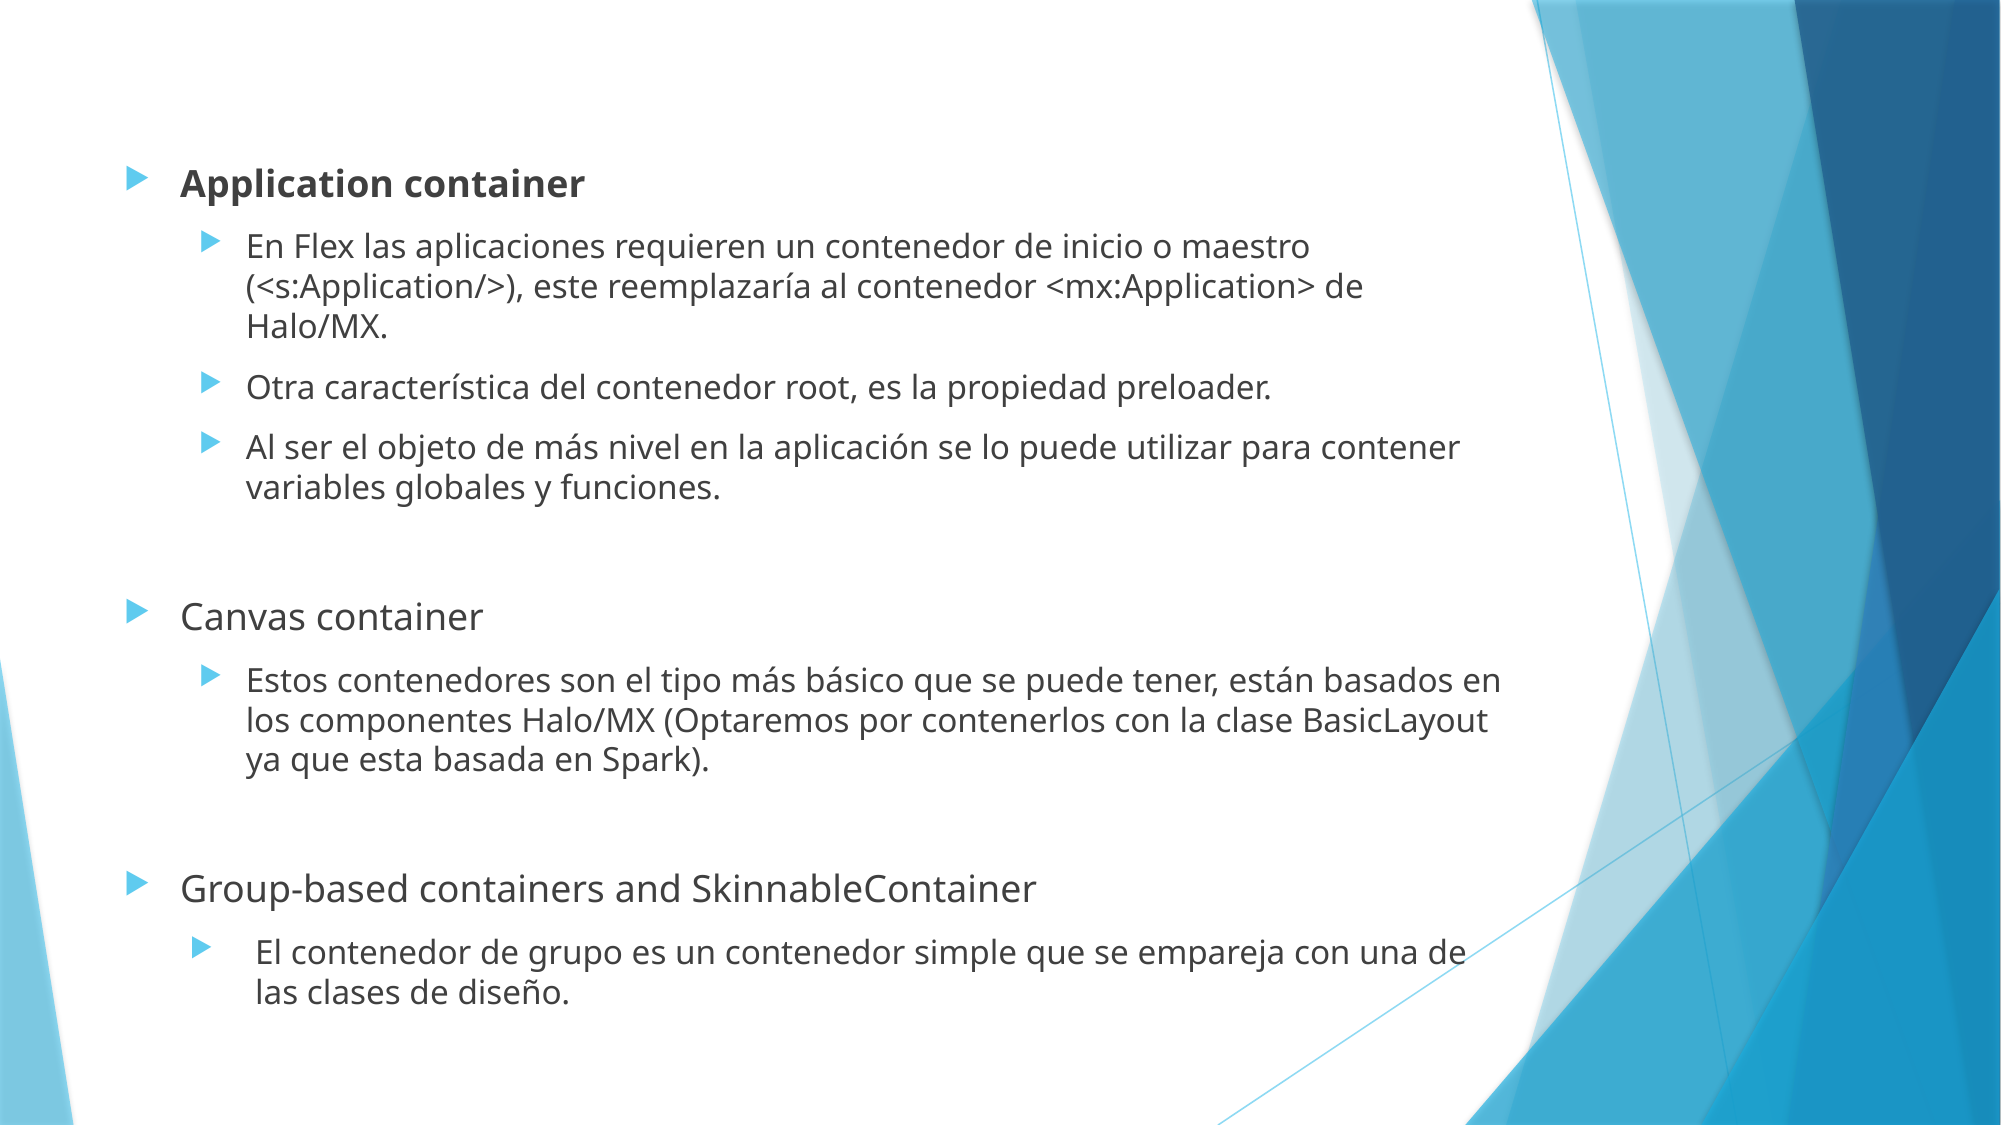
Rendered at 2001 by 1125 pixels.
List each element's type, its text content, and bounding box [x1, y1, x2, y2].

list Application container En Flex las aplicaciones requieren un contenedor de inicio o maestro (<s:Application/>), este reemplazaría al contenedor <mx:Application> de Halo/MX. Otra característica del contenedor root, es la propiedad preloader. Al ser el objeto de más nivel en la aplicación se lo puede utilizar para contener variables globales y funciones. Canvas container Estos contenedores son el tipo más básico que se puede tener, están basados en los componentes Halo/MX (Optaremos por contenerlos con la clase BasicLayout ya que esta basada en Spark). Group-based containers and SkinnableContainer El contenedor de grupo es un contenedor simple que se empareja con una de las clases de diseño. [109, 152, 1520, 1046]
